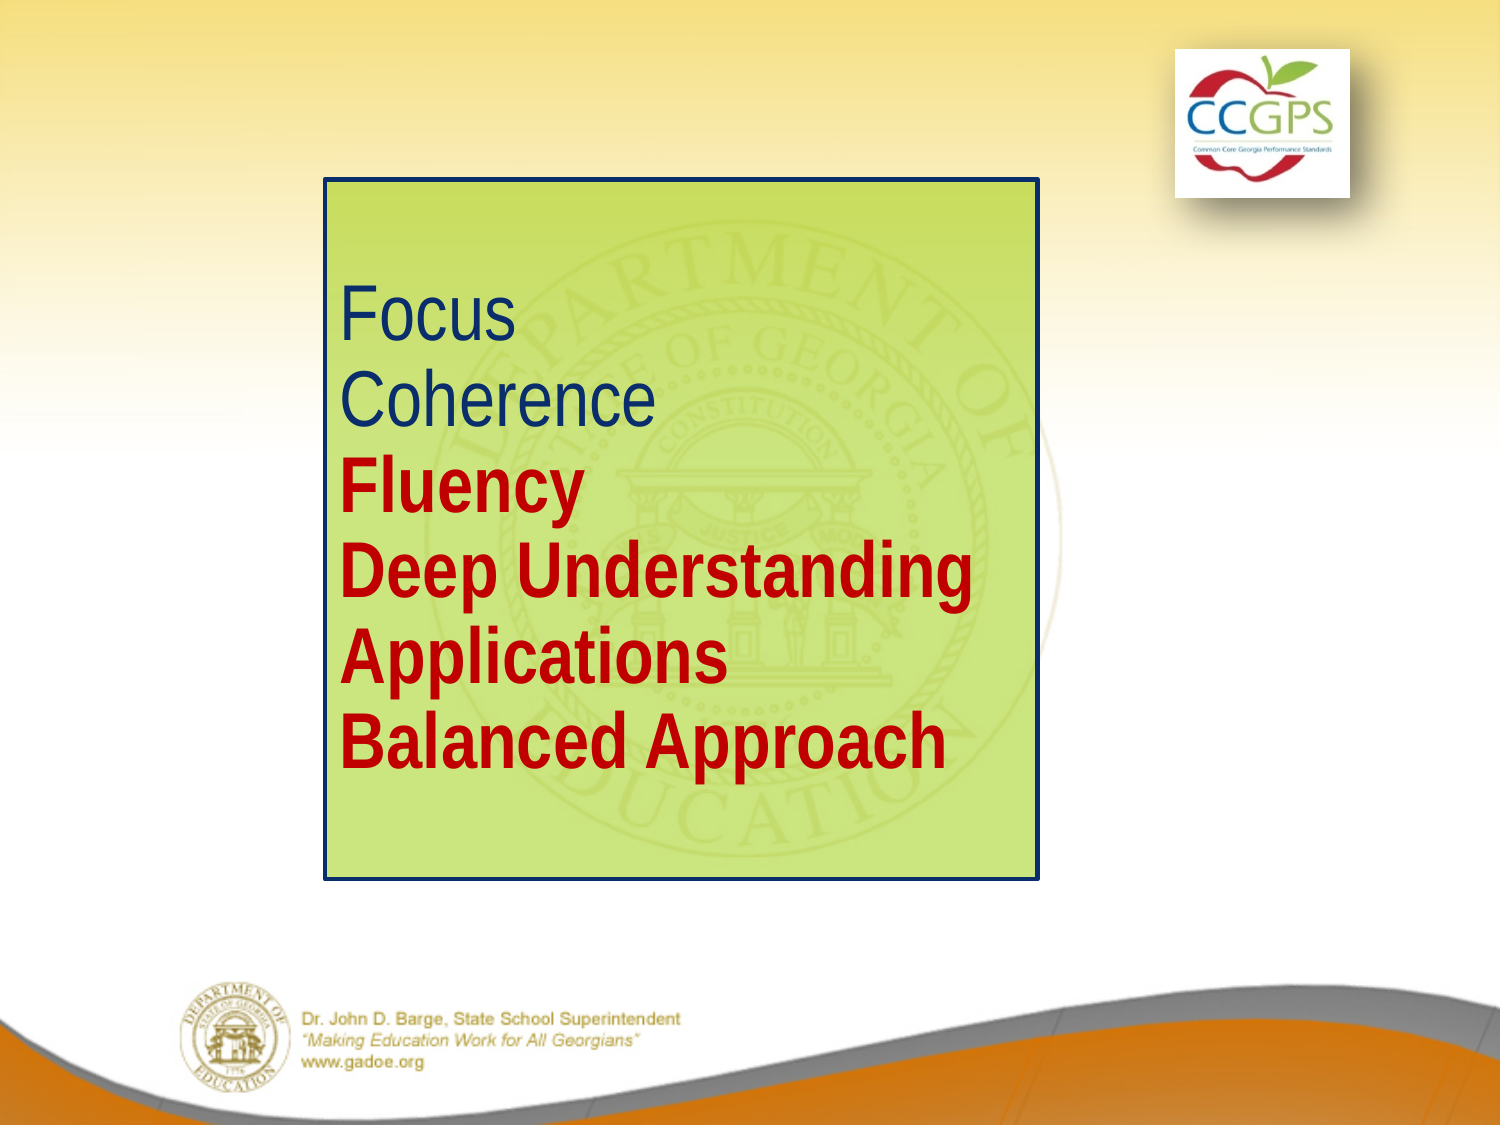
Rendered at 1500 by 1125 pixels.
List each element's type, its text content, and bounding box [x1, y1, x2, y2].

picture [0, 0, 1500, 1125]
list Focus Coherence Fluency Deep Understanding Applications Balanced Approach [324, 178, 1038, 880]
